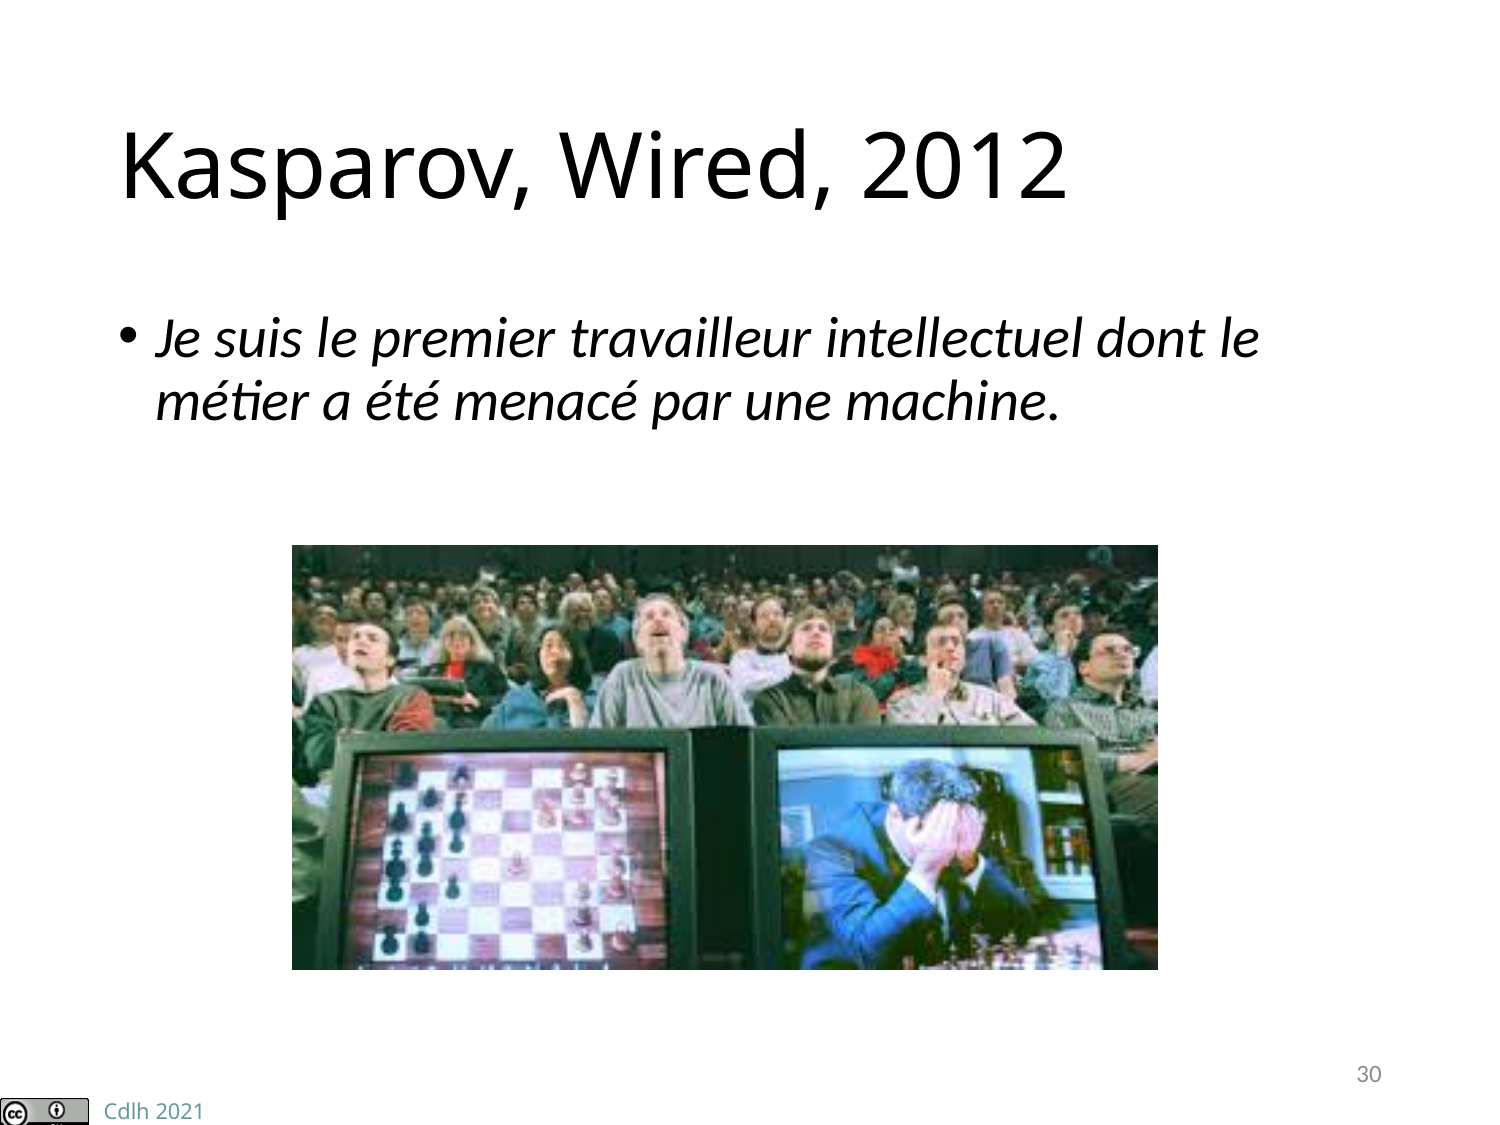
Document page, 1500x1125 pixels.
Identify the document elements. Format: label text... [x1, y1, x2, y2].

slide_number 30 [1059, 1042, 1397, 1103]
picture [292, 545, 1158, 970]
title Kasparov, Wired, 2012 [103, 59, 1397, 278]
list Je suis le premier travailleur intellectuel dont le métier a été menacé par une machine. [103, 299, 1397, 1014]
picture [0, 1098, 89, 1125]
